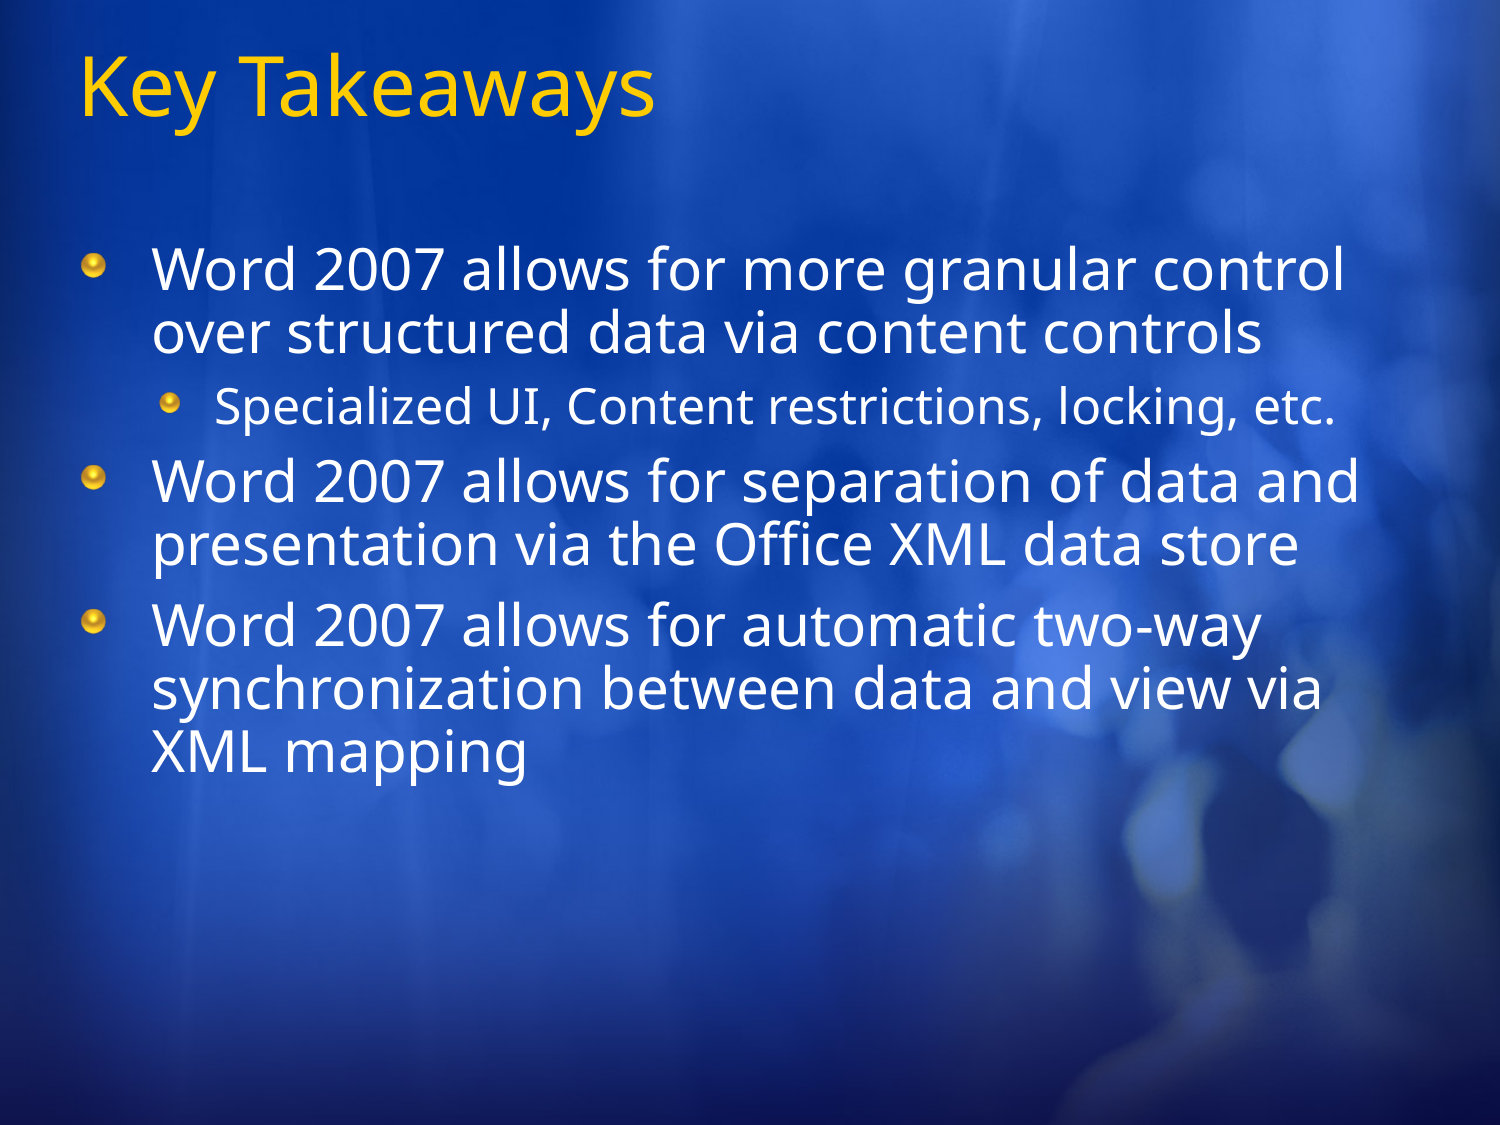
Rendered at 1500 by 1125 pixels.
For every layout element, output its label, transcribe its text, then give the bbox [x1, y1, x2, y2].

title Key Takeaways [62, 37, 1438, 143]
picture [0, 0, 1500, 1125]
list Word 2007 allows for more granular control over structured data via content controls Specialized UI, Content restrictions, locking, etc. Word 2007 allows for separation of data and presentation via the Office XML data store Word 2007 allows for automatic two-way synchronization between data and view via XML mapping [62, 232, 1443, 803]
